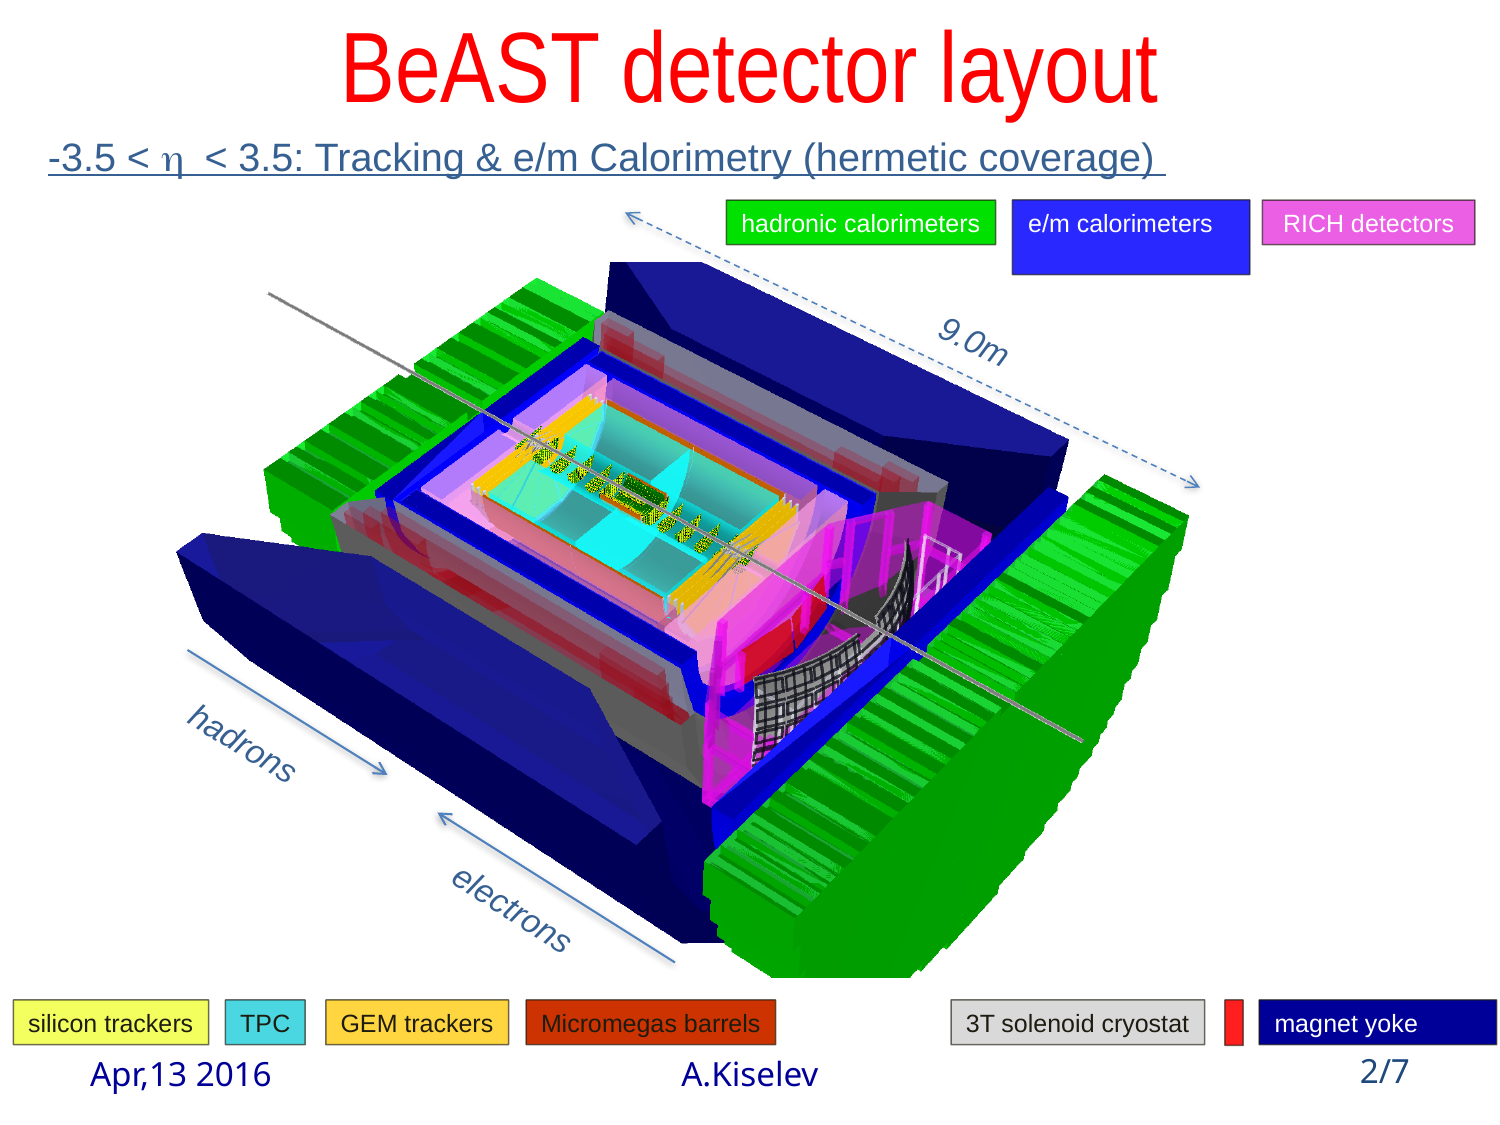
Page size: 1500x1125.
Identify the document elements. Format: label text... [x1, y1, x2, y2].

footer A.Kiselev [512, 1042, 988, 1103]
text_box TPC [225, 999, 306, 1045]
text_box 3T solenoid cryostat [951, 999, 1205, 1045]
text_box [1224, 999, 1244, 1046]
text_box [624, 212, 1201, 488]
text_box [437, 812, 676, 963]
picture [171, 262, 1196, 979]
text_box e/m calorimeters [1012, 199, 1250, 275]
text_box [187, 649, 388, 776]
text_box RICH detectors [1262, 200, 1475, 245]
text_box magnet yoke [1259, 999, 1497, 1045]
text_box hadronic calorimeters [726, 200, 996, 210]
slide_number 2/7 [1074, 1042, 1425, 1103]
text_box -3.5 < h < 3.5: Tracking & e/m Calorimetry (hermetic coverage) [33, 124, 1182, 188]
text_box Micromegas barrels [526, 999, 776, 1045]
title BeAST detector layout [0, 0, 1500, 125]
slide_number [75, 1042, 425, 1103]
text_box silicon trackers [13, 999, 209, 1045]
text_box GEM trackers [325, 999, 509, 1045]
